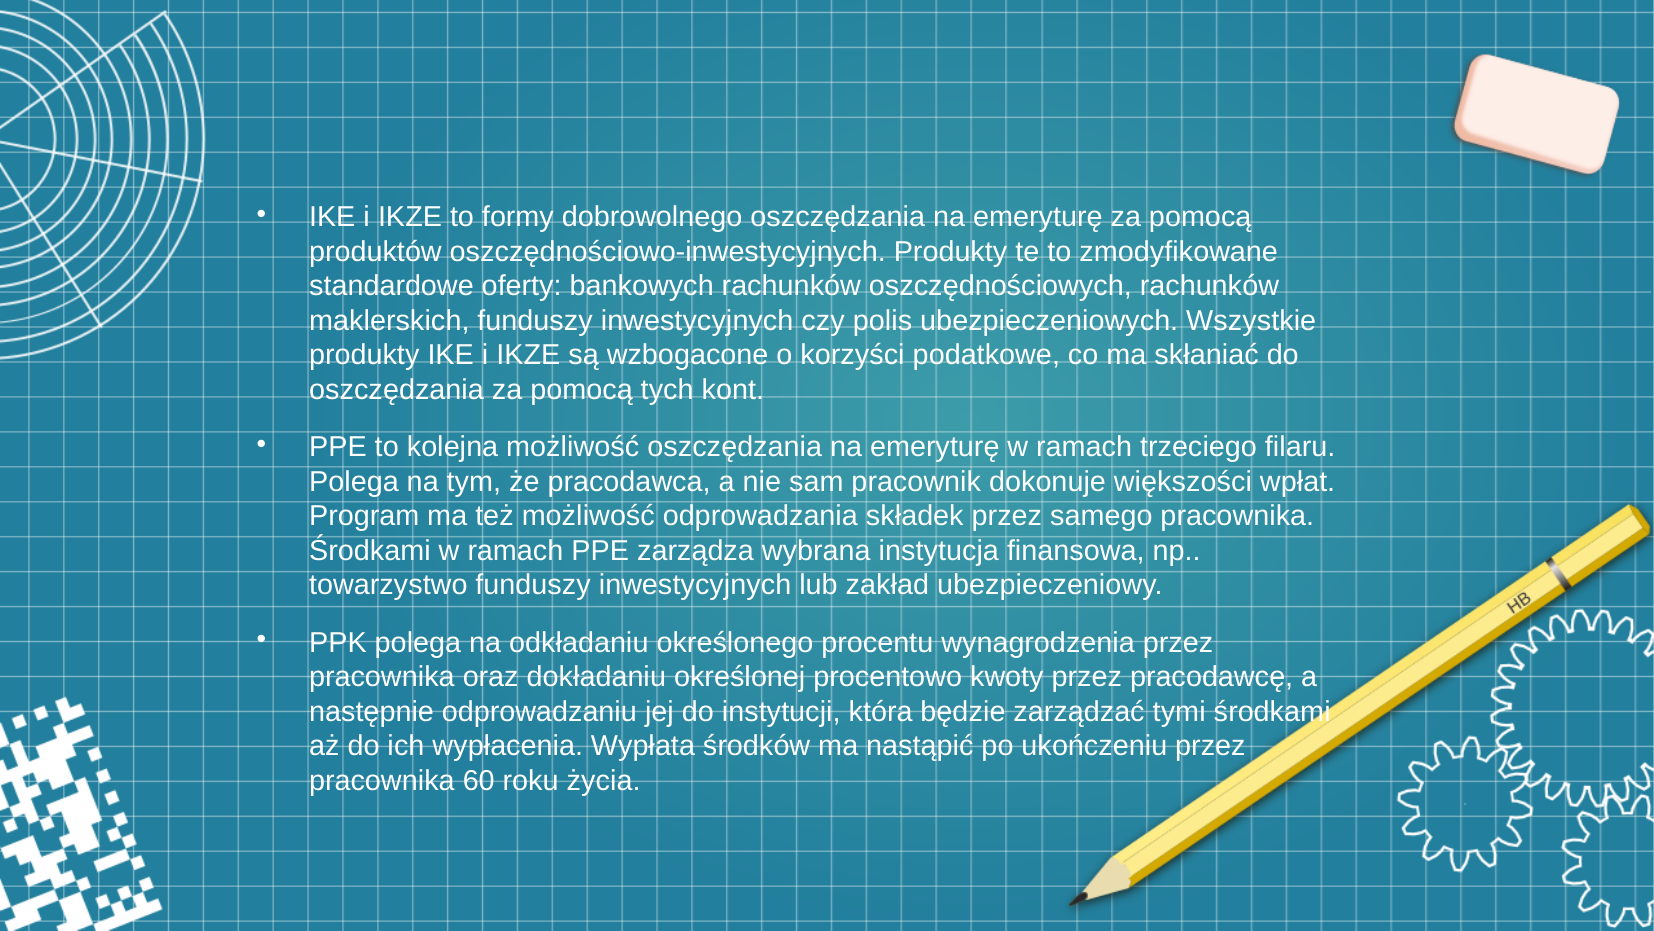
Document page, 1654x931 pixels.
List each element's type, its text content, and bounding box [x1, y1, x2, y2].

list IKE i IKZE to formy dobrowolnego oszczędzania na emeryturę za pomocą produktów oszczędnościowo-inwestycyjnych. Produkty te to zmodyfikowane standardowe oferty: bankowych rachunków oszczędnościowych, rachunków maklerskich, funduszy inwestycyjnych czy polis ubezpieczeniowych. Wszystkie produkty IKE i IKZE są wzbogacone o korzyści podatkowe, co ma skłaniać do oszczędzania za pomocą tych kont. PPE to kolejna możliwość oszczędzania na emeryturę w ramach trzeciego filaru. Polega na tym, że pracodawca, a nie sam pracownik dokonuje większości wpłat. Program ma też możliwość odprowadzania składek przez samego pracownika. Środkami w ramach PPE zarządza wybrana instytucja finansowa, np.. towarzystwo funduszy inwestycyjnych lub zakład ubezpieczeniowy. PPK polega na odkładaniu określonego procentu wynagrodzenia przez pracownika oraz dokładaniu określonej procentowo kwoty przez pracodawcę, a następnie odprowadzaniu jej do instytucji, która będzie zarządzać tymi środkami aż do ich wypłacenia. Wypłata środków ma nastąpić po ukończeniu przez pracownika 60 roku życia. [239, 197, 1344, 798]
picture [0, 0, 1654, 931]
